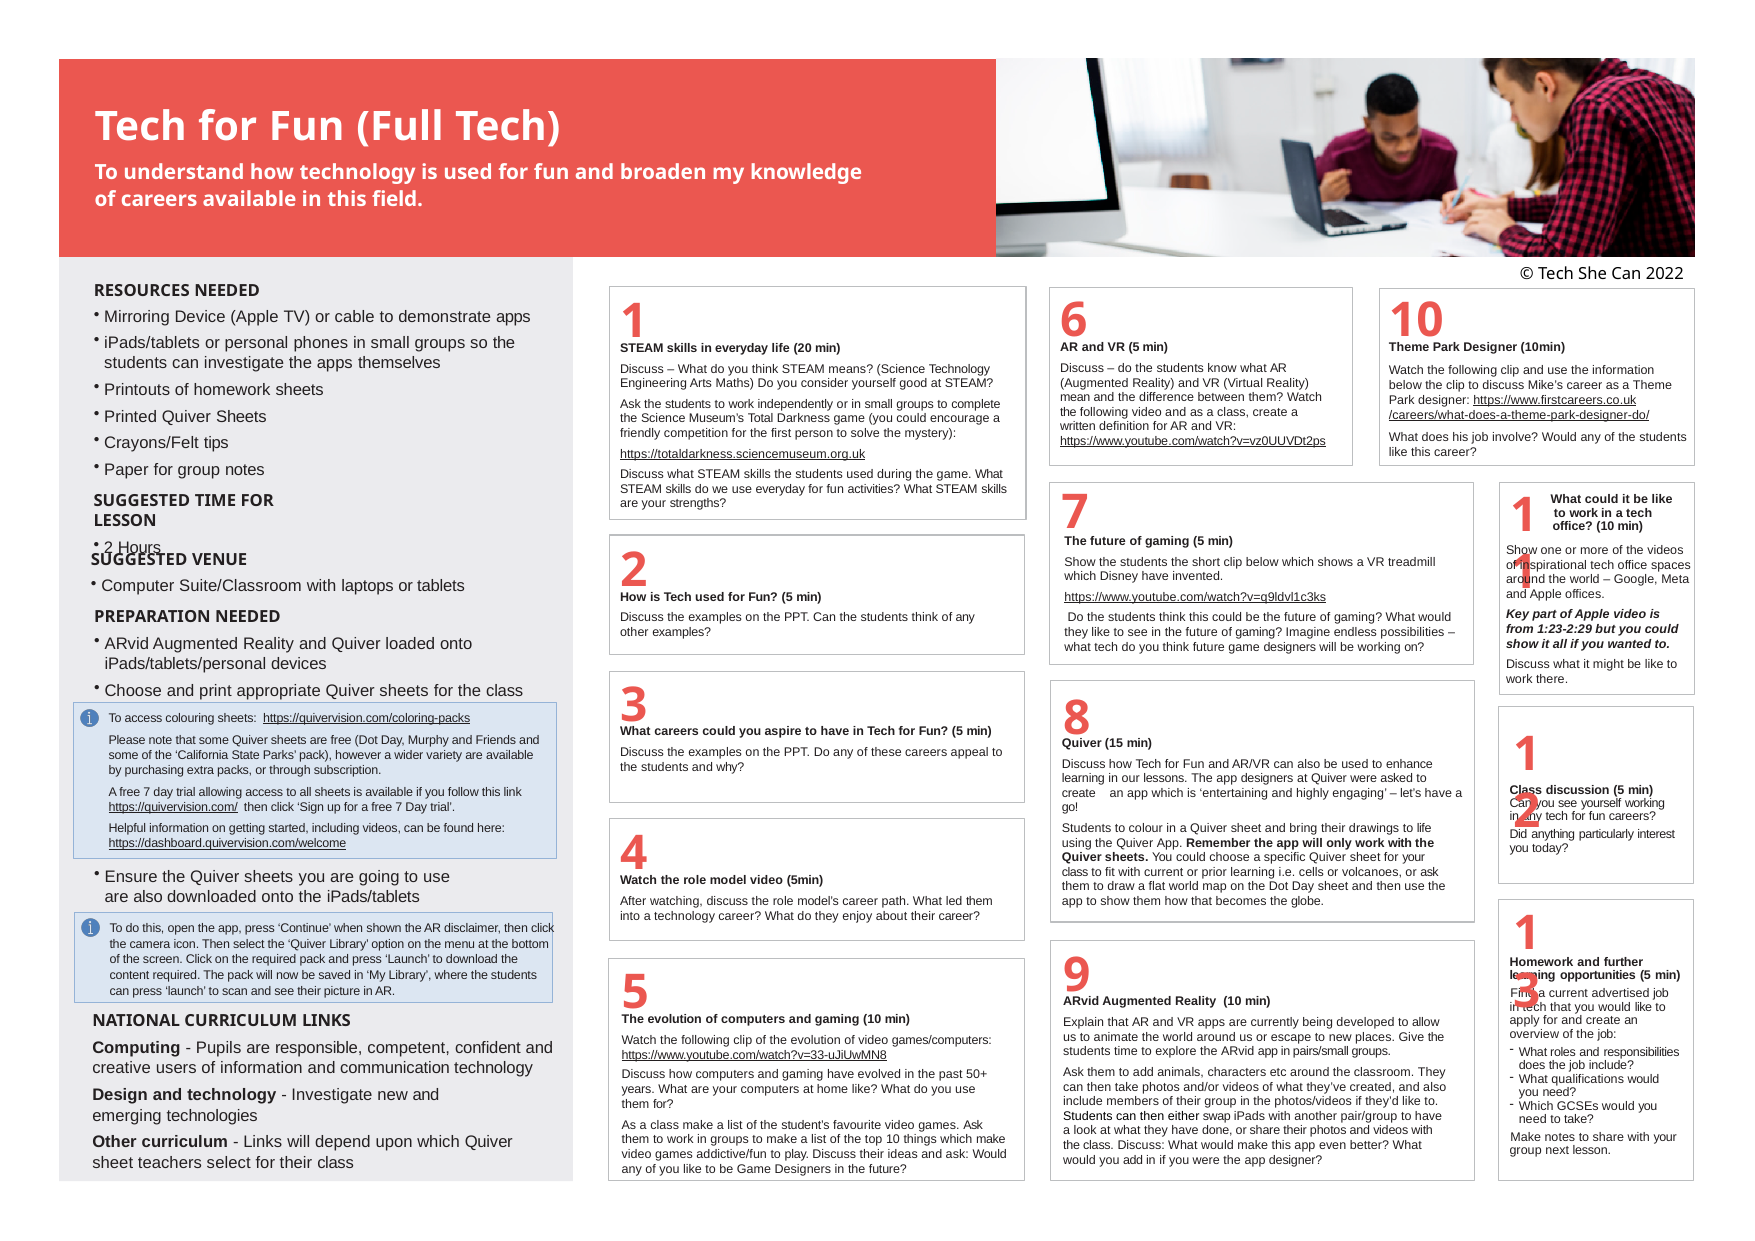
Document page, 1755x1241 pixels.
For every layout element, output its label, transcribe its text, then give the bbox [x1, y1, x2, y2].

text_box 3 [620, 670, 652, 715]
text_box SUGGESTED VENUE Computer Suite/Classroom with laptops or tablets [88, 539, 486, 596]
text_box RESOURCES NEEDED Mirroring Device (Apple TV) or cable to demonstrate apps iPads/tablets or personal phones in small groups so the students can investigate the apps themselves Printouts of homework sheets Printed Quiver Sheets Crayons/Felt tips Paper for group notes [91, 270, 569, 479]
text_box PREPARATION NEEDED ARvid Augmented Reality and Quiver loaded onto iPads/tablets/personal devices Choose and print appropriate Quiver sheets for the class Ensure the Quiver sheets you are going to use are also downloaded onto the iPads/tablets [92, 597, 529, 701]
text_box Show one or more of the videos of inspirational tech office spaces around the world – Google, Meta and Apple offices. Key part of Apple video is from 1:23-2:29 but you could show it all if you wanted to. Discuss what it might be like to work there. [1506, 534, 1692, 635]
text_box [1379, 288, 1695, 466]
text_box 2 [620, 536, 650, 580]
text_box STEAM skills in everyday life (20 min) Discuss – What do you think STEAM means? (Science Technology Engineering Arts Maths) Do you consider yourself good at STEAM? Ask the students to work independently or in small groups to complete the Science Museum’s Total Darkness game (you could encourage a friendly competition for the first person to solve the mystery): https://totaldarkness.sciencemuseum.org.uk Discuss what STEAM skills the students used during the game. What STEAM skills do we use everyday for fun activities? What STEAM skills are your strengths? [620, 332, 1009, 511]
title Tech for Fun (Full Tech) To understand how technology is used for fun and broaden my knowledge of careers available in this field. [92, 76, 887, 307]
text_box Watch the role model video (5min) After watching, discuss the role model’s career path. What led them into a technology career? What do they enjoy about their career? [620, 864, 1000, 923]
text_box Homework and further learning opportunities (5 min) Find a current advertised job in tech that you would like to apply for and create an overview of the job: What roles and responsibilities does the job include? What qualifications would you need? Which GCSEs would you need to take? Make notes to share with your group next lesson. [1498, 938, 1695, 1158]
text_box The future of gaming (5 min) Show the students the short clip below which shows a VR treadmill which Disney have invented. https://www.youtube.com/watch?v=q9ldvl1c3ks Do the students think this could be the future of gaming? What would they like to see in the future of gaming? Imagine endless possibilities – what tech do you think future game designers will be working on? [1049, 525, 1474, 661]
text_box The evolution of computers and gaming (10 min) Watch the following clip of the evolution of video games/computers: https://www.youtube.com/watch?v=33-uJiUwMN8 Discuss how computers and gaming have evolved in the past 50+ years. What are your computers at home like? What do you use them for? As a class make a list of the student’s favourite video games. Ask them to work in groups to make a list of the top 10 things which make video games addictive/fun to play. Discuss their ideas and ask: Would any of you like to be Game Designers in the future? [621, 1003, 1014, 1176]
text_box [1498, 1158, 1694, 1181]
text_box How is Tech used for Fun? (5 min) Discuss the examples on the PPT. Can the students think of any other examples? [620, 580, 980, 639]
text_box 1 [620, 307, 640, 332]
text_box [74, 912, 626, 1006]
text_box 11 [1510, 481, 1562, 534]
text_box [609, 534, 1025, 655]
text_box Class discussion (5 min) Can you see yourself working in any tech for fun careers? Did anything particularly interest you today? [1498, 758, 1695, 855]
text_box [1498, 706, 1694, 758]
text_box Quiver (15 min) Discuss how Tech for Fun and AR/VR can also be used to enhance learning in our lessons. The app designers at Quiver were asked to create an app which is ‘entertaining and highly engaging’ – let’s have a go! Students to colour in a Quiver sheet and bring their drawings to life using the Quiver App. Remember the app will only work with the Quiver sheets. You could choose a specific Quiver sheet for your class to fit with current or prior learning i.e. cells or volcanoes, or ask them to draw a flat world map on the Dot Day sheet and then use the app to show them how that becomes the globe. [1061, 727, 1465, 908]
text_box [1499, 482, 1695, 695]
text_box [608, 958, 1025, 1181]
text_box PREPARATION NEEDED ARvid Augmented Reality and Quiver loaded onto iPads/tablets/personal devices Choose and print appropriate Quiver sheets for the class Ensure the Quiver sheets you are going to use are also downloaded onto the iPads/tablets [92, 866, 529, 910]
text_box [73, 702, 561, 859]
text_box [1049, 287, 1353, 466]
text_box 5 [630, 958, 655, 1003]
picture [996, 58, 1695, 257]
text_box 10 [1388, 287, 1452, 347]
text_box Theme Park Designer (10min) Watch the following clip and use the information below the clip to discuss Mike’s career as a Theme Park designer: https://www.firstcareers.co.uk /careers/what-does-a-theme-park-designer-do/ What does his job involve? Would any of the students like this career? [1388, 331, 1690, 460]
text_box SUGGESTED TIME FOR LESSON 2 Hours [91, 481, 337, 539]
text_box What careers could you aspire to have in Tech for Fun? (5 min) Discuss the examples on the PPT. Do any of these careers appeal to the students and why? [620, 715, 1009, 774]
text_box ARvid Augmented Reality (10 min) Explain that AR and VR apps are currently being developed to allow us to animate the world around us or escape to new places. Give the students time to explore the ARvid app in pairs/small groups. Ask them to add animals, characters etc around the classroom. They can then take photos and/or videos of what they’ve created, and also include members of their group in the photos/videos if they’d like to. Students can then either swap iPads with another pair/group to have a look at what they have done, or share their photos and videos with the class. Discuss: What would make this app even better? What would you add in if you were the app designer? [1063, 985, 1466, 1167]
text_box [1050, 940, 1475, 1181]
text_box 7 [1061, 478, 1088, 525]
text_box NATIONAL CURRICULUM LINKS Computing - Pupils are responsible, competent, confident and creative users of information and communication technology Design and technology - Investigate new and emerging technologies Other curriculum - Links will depend upon which Quiver sheet teachers select for their class [90, 1015, 569, 1172]
text_box What could it be like to work in a tech office? (10 min) [1501, 475, 1697, 547]
text_box [1498, 899, 1513, 938]
text_box 8 [1063, 684, 1097, 727]
text_box 4 [620, 819, 655, 864]
text_box 9 [1063, 941, 1095, 985]
text_box [1498, 855, 1694, 884]
text_box 12 [1513, 720, 1565, 838]
text_box AR and VR (5 min) Discuss – do the students know what AR (Augmented Reality) and VR (Virtual Reality) mean and the difference between them? Watch the following video and as a class, create a written definition for AR and VR: https://www.youtube.com/watch?v=vz0UUVDt2ps [1060, 331, 1337, 448]
text_box 13 [1513, 899, 1565, 1017]
text_box © Tech She Can 2022 [1430, 255, 1717, 290]
text_box [1565, 899, 1694, 938]
text_box 6 [1060, 287, 1093, 331]
